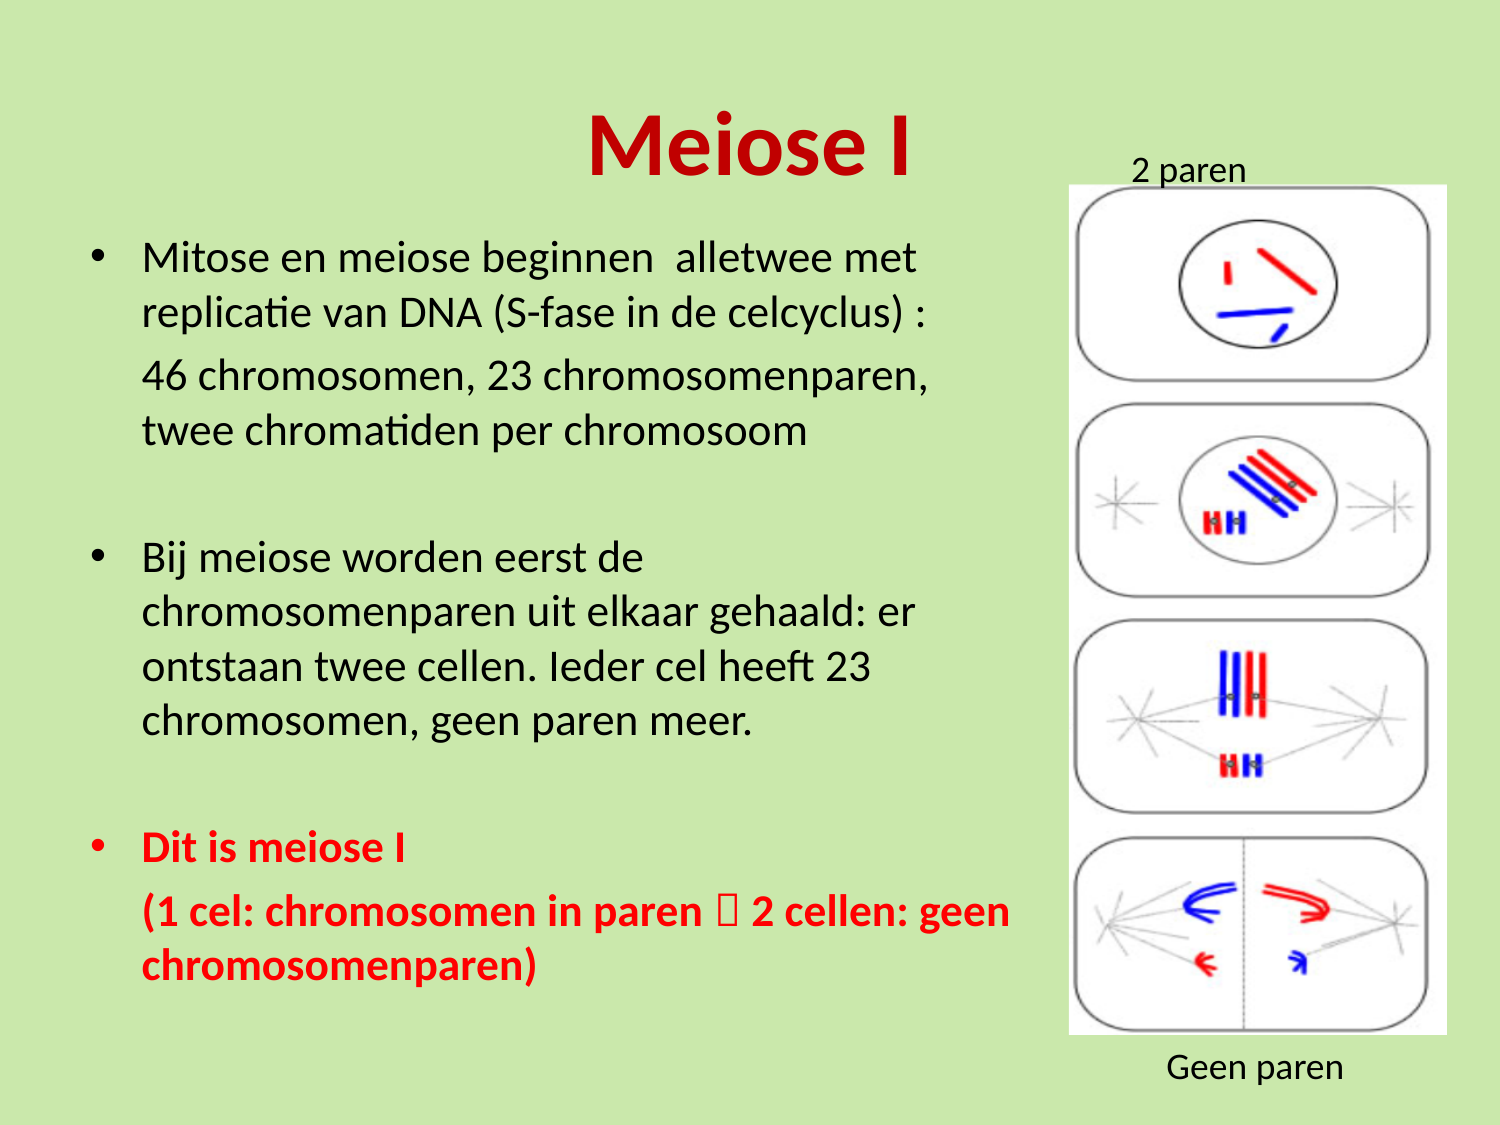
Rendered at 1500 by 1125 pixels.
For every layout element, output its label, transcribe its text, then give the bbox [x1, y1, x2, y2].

list Mitose en meiose beginnen alletwee met replicatie van DNA (S-fase in de celcyclus) : 46 chromosomen, 23 chromosomenparen, twee chromatiden per chromosoom Bij meiose worden eerst de chromosomenparen uit elkaar gehaald: er ontstaan twee cellen. Ieder cel heeft 23 chromosomen, geen paren meer. Dit is meiose I (1 cel: chromosomen in paren  2 cellen: geen chromosomenparen) [75, 219, 1034, 1000]
text_box Geen paren [1151, 1034, 1436, 1095]
title Meiose I [75, 45, 1425, 233]
picture [832, 186, 1500, 1035]
text_box 2 paren [1116, 137, 1412, 197]
